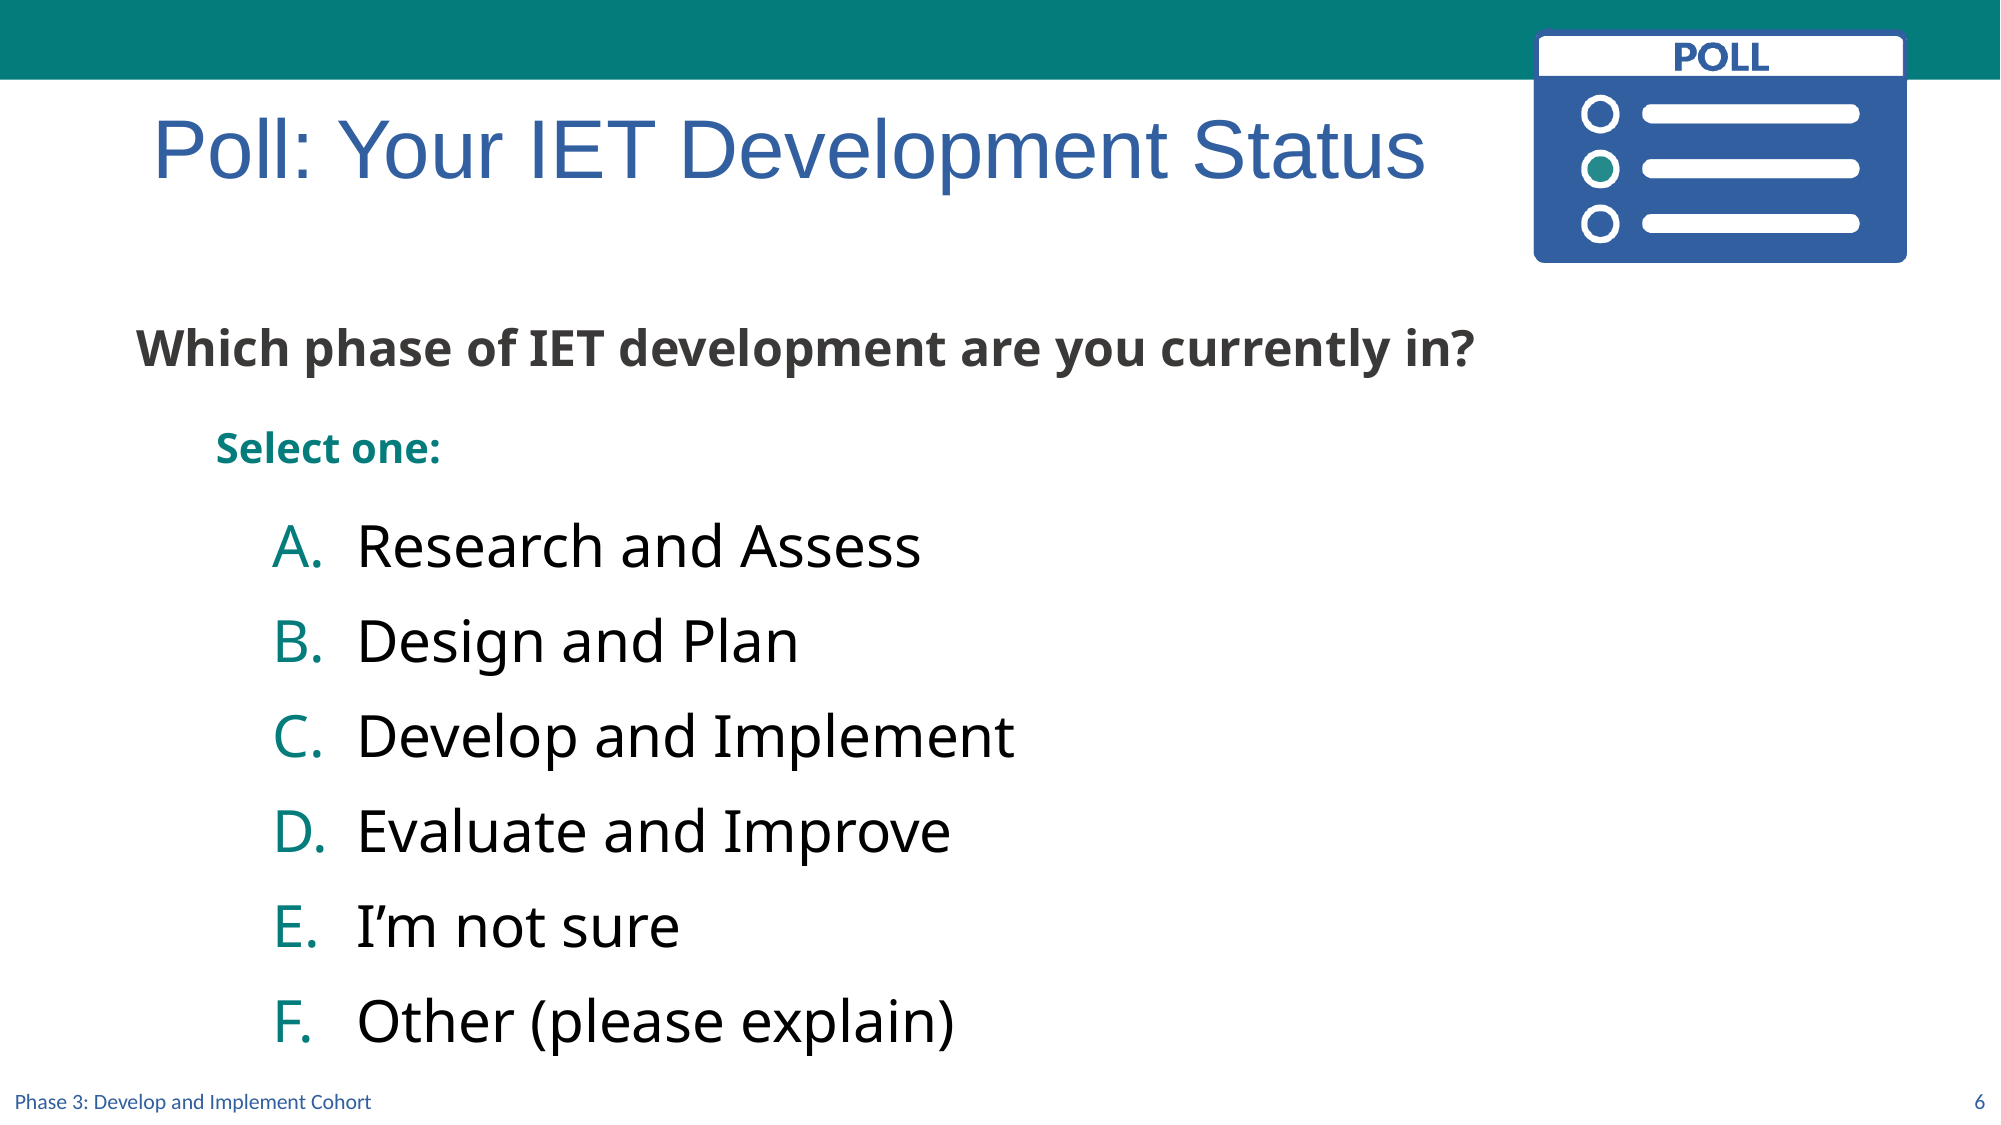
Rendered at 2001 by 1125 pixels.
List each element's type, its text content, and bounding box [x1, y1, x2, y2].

slide_number 6 [1550, 1074, 2000, 1122]
list Which phase of IET development are you currently in? [121, 315, 1896, 394]
text_box Phase 3: Develop and Implement Cohort [0, 1074, 675, 1122]
title Poll: Your IET Development Status [137, 99, 1504, 246]
list Select one: Research and Assess Design and Plan Develop and Implement Evaluate and Improve I’m not sure Other (please explain) [200, 414, 1768, 1034]
picture [1533, 32, 1907, 263]
